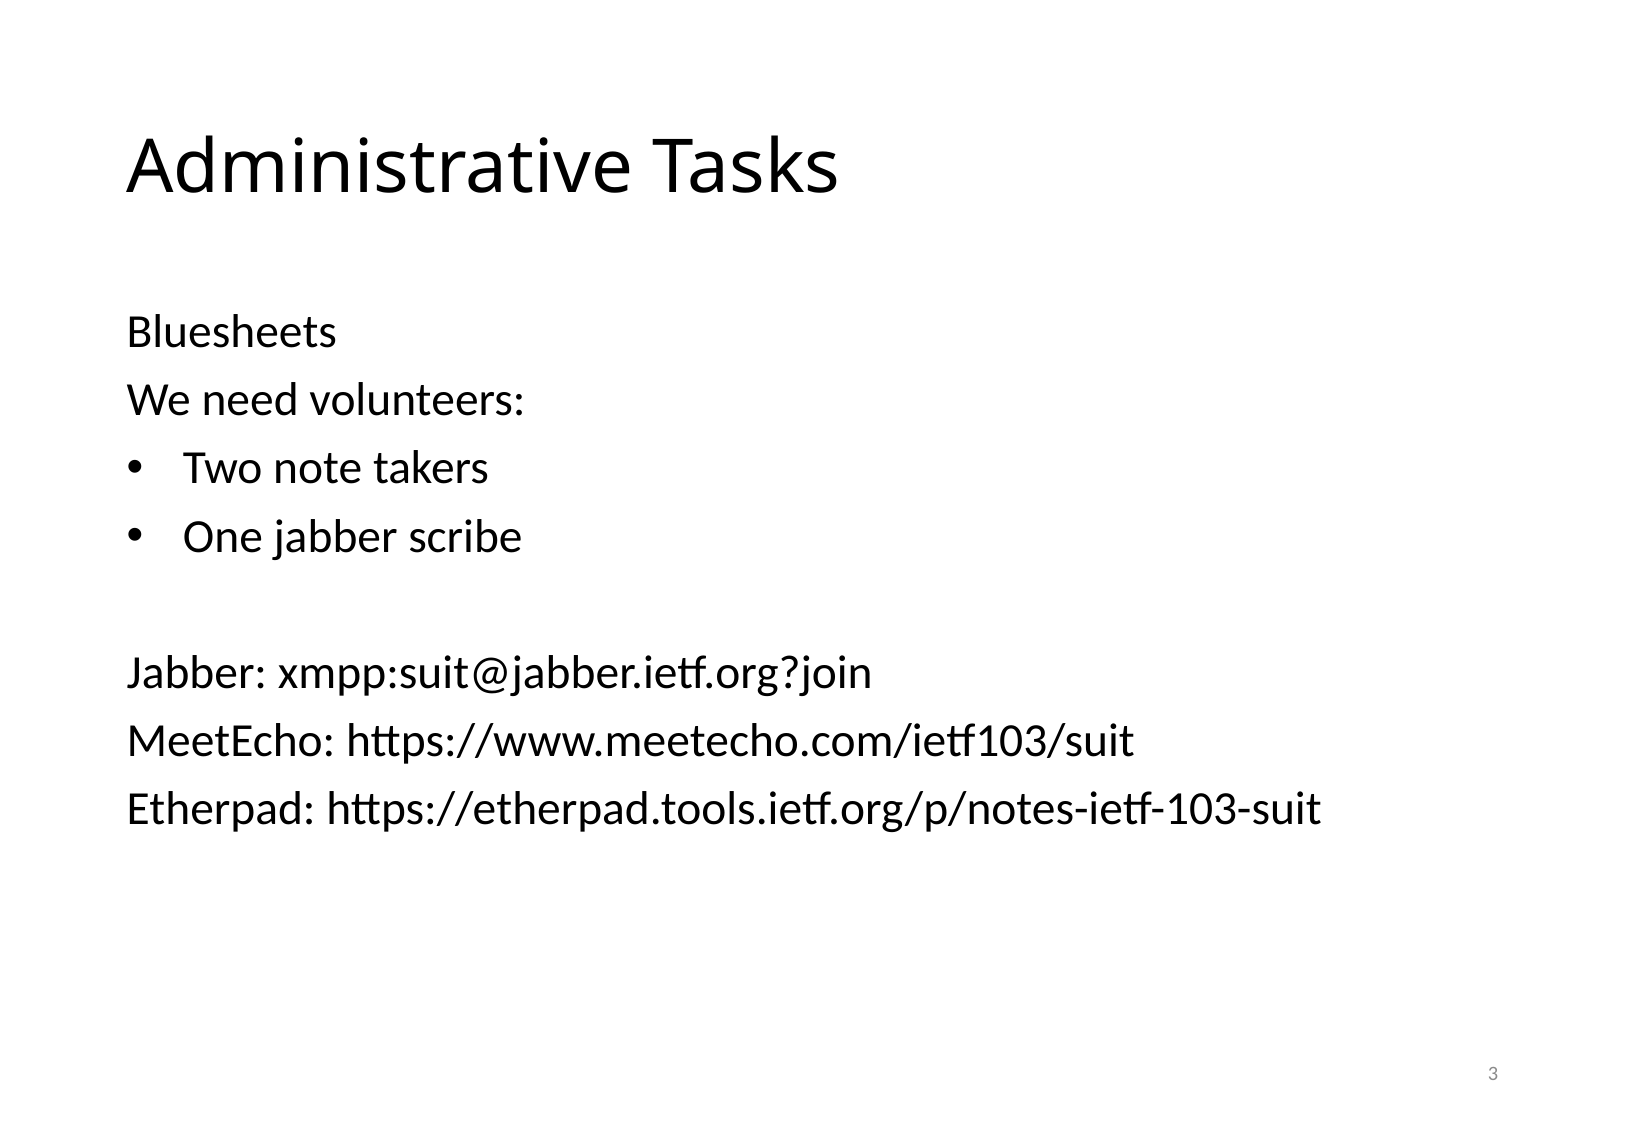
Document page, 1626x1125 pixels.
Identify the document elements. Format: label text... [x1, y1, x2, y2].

title Administrative Tasks [111, 59, 1514, 278]
slide_number 3 [1147, 1042, 1514, 1103]
list Bluesheets We need volunteers: Two note takers One jabber scribe Jabber: xmpp:suit@jabber.ietf.org?join MeetEcho: https://www.meetecho.com/ietf103/suit Etherpad: https://etherpad.tools.ietf.org/p/notes-ietf-103-suit [111, 299, 1514, 1014]
